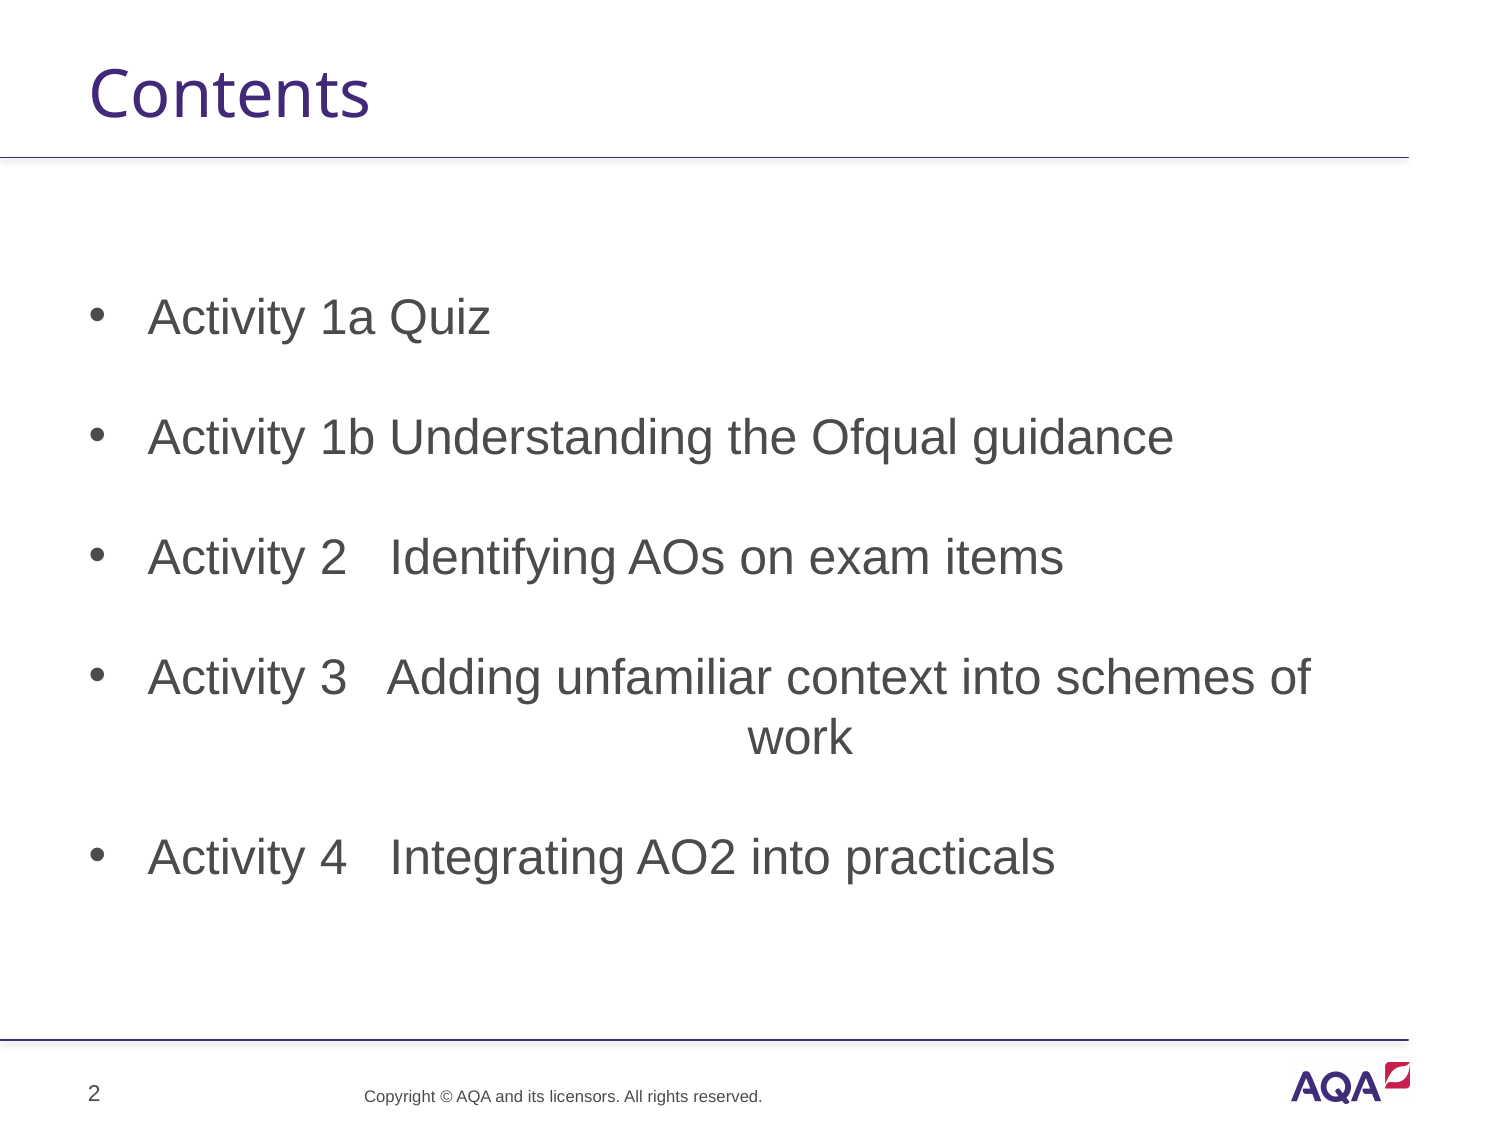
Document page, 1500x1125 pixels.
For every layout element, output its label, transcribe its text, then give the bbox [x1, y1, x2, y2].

title Contents [88, 72, 1409, 144]
slide_number 2 [72, 1062, 188, 1123]
footer Copyright © AQA and its licensors. All rights reserved. [324, 1084, 764, 1124]
list Activity 1a Quiz Activity 1b Understanding the Ofqual guidance Activity 2 Identifying AOs on exam items Activity 3 Adding unfamiliar context into schemes of work Activity 4 Integrating AO2 into practicals [88, 284, 1409, 1007]
picture [1291, 1062, 1410, 1104]
